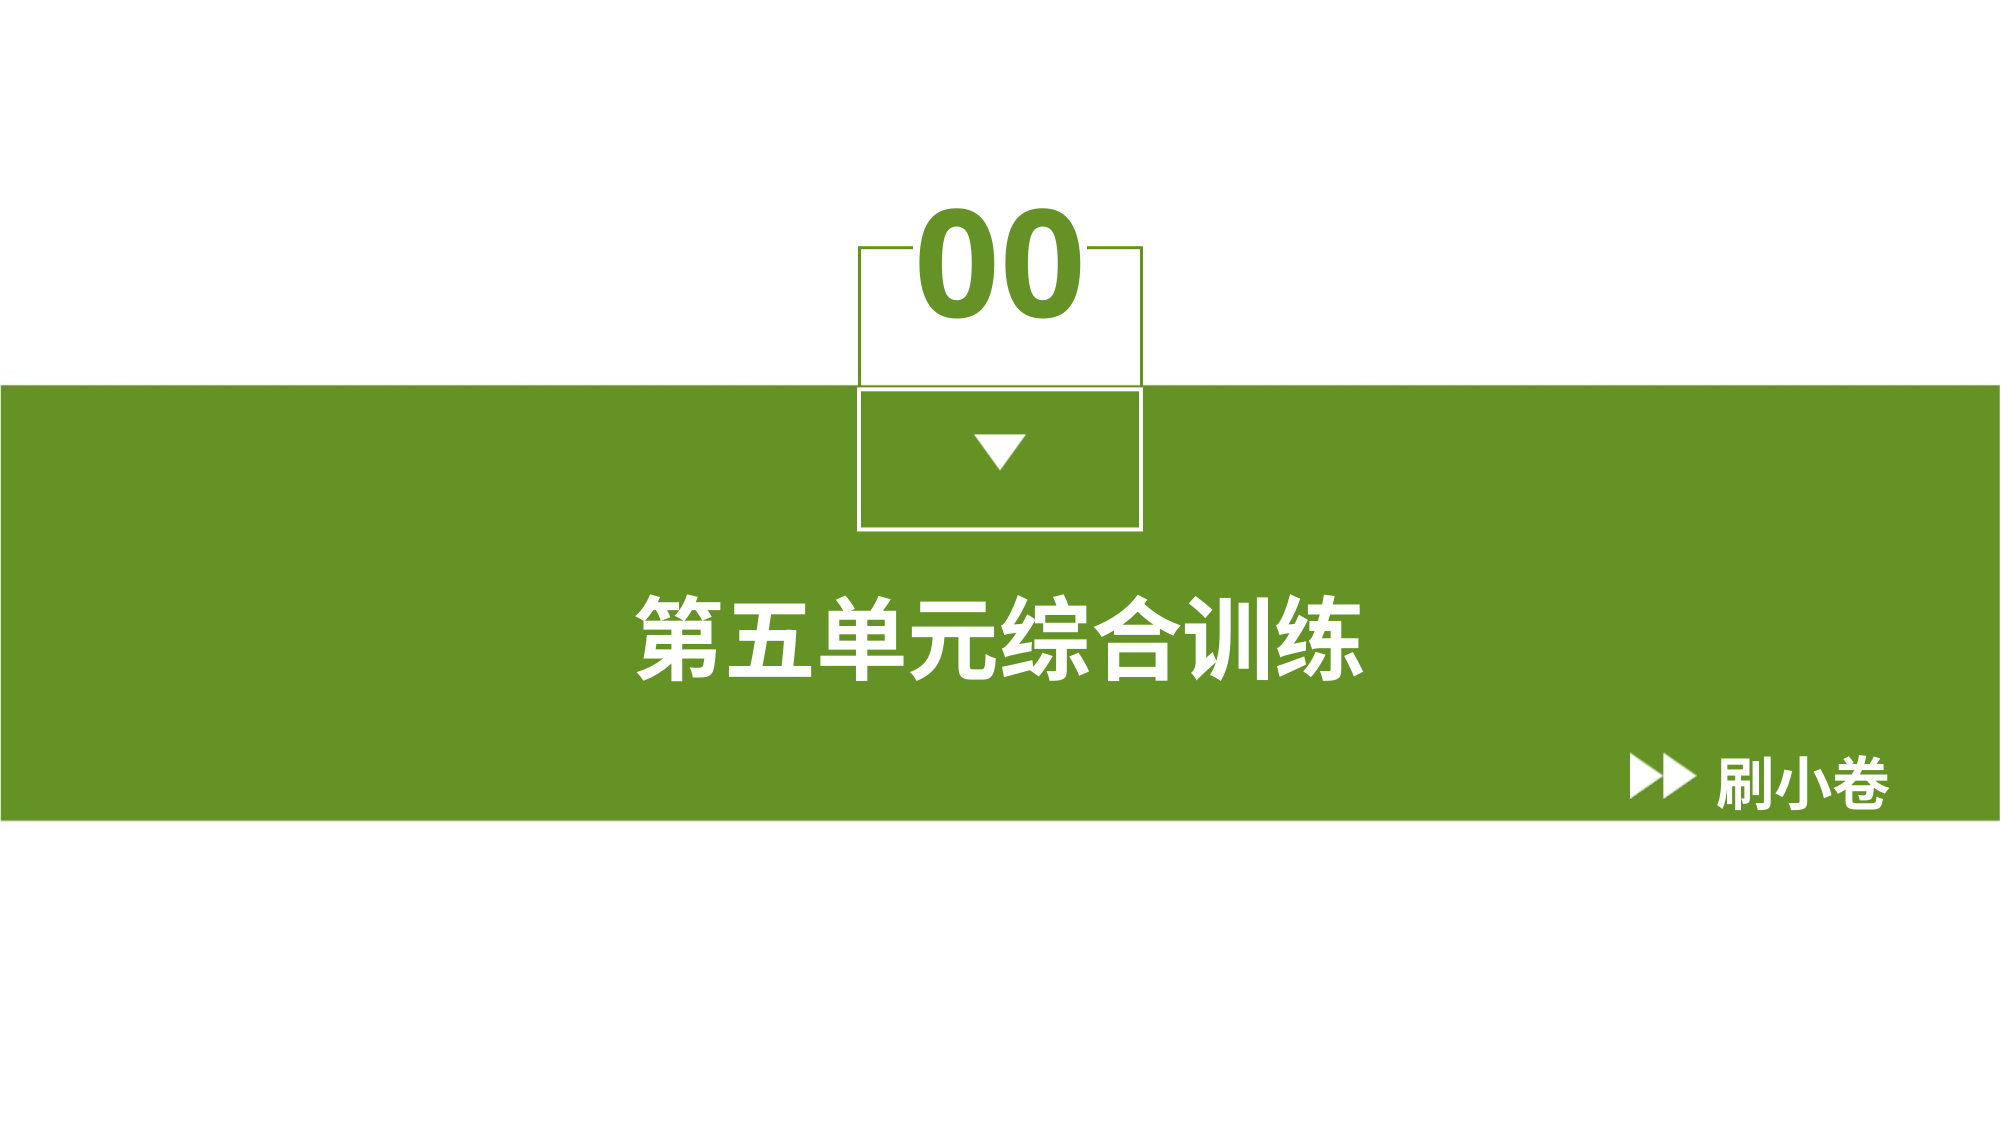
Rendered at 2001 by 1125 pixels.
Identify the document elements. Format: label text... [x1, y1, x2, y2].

text_box 刷小卷 [1715, 718, 1997, 812]
text_box 00 [862, 156, 1139, 353]
picture [0, 0, 2000, 572]
text_box 第五单元综合训练 [0, 572, 2000, 699]
picture [0, 699, 2000, 1125]
